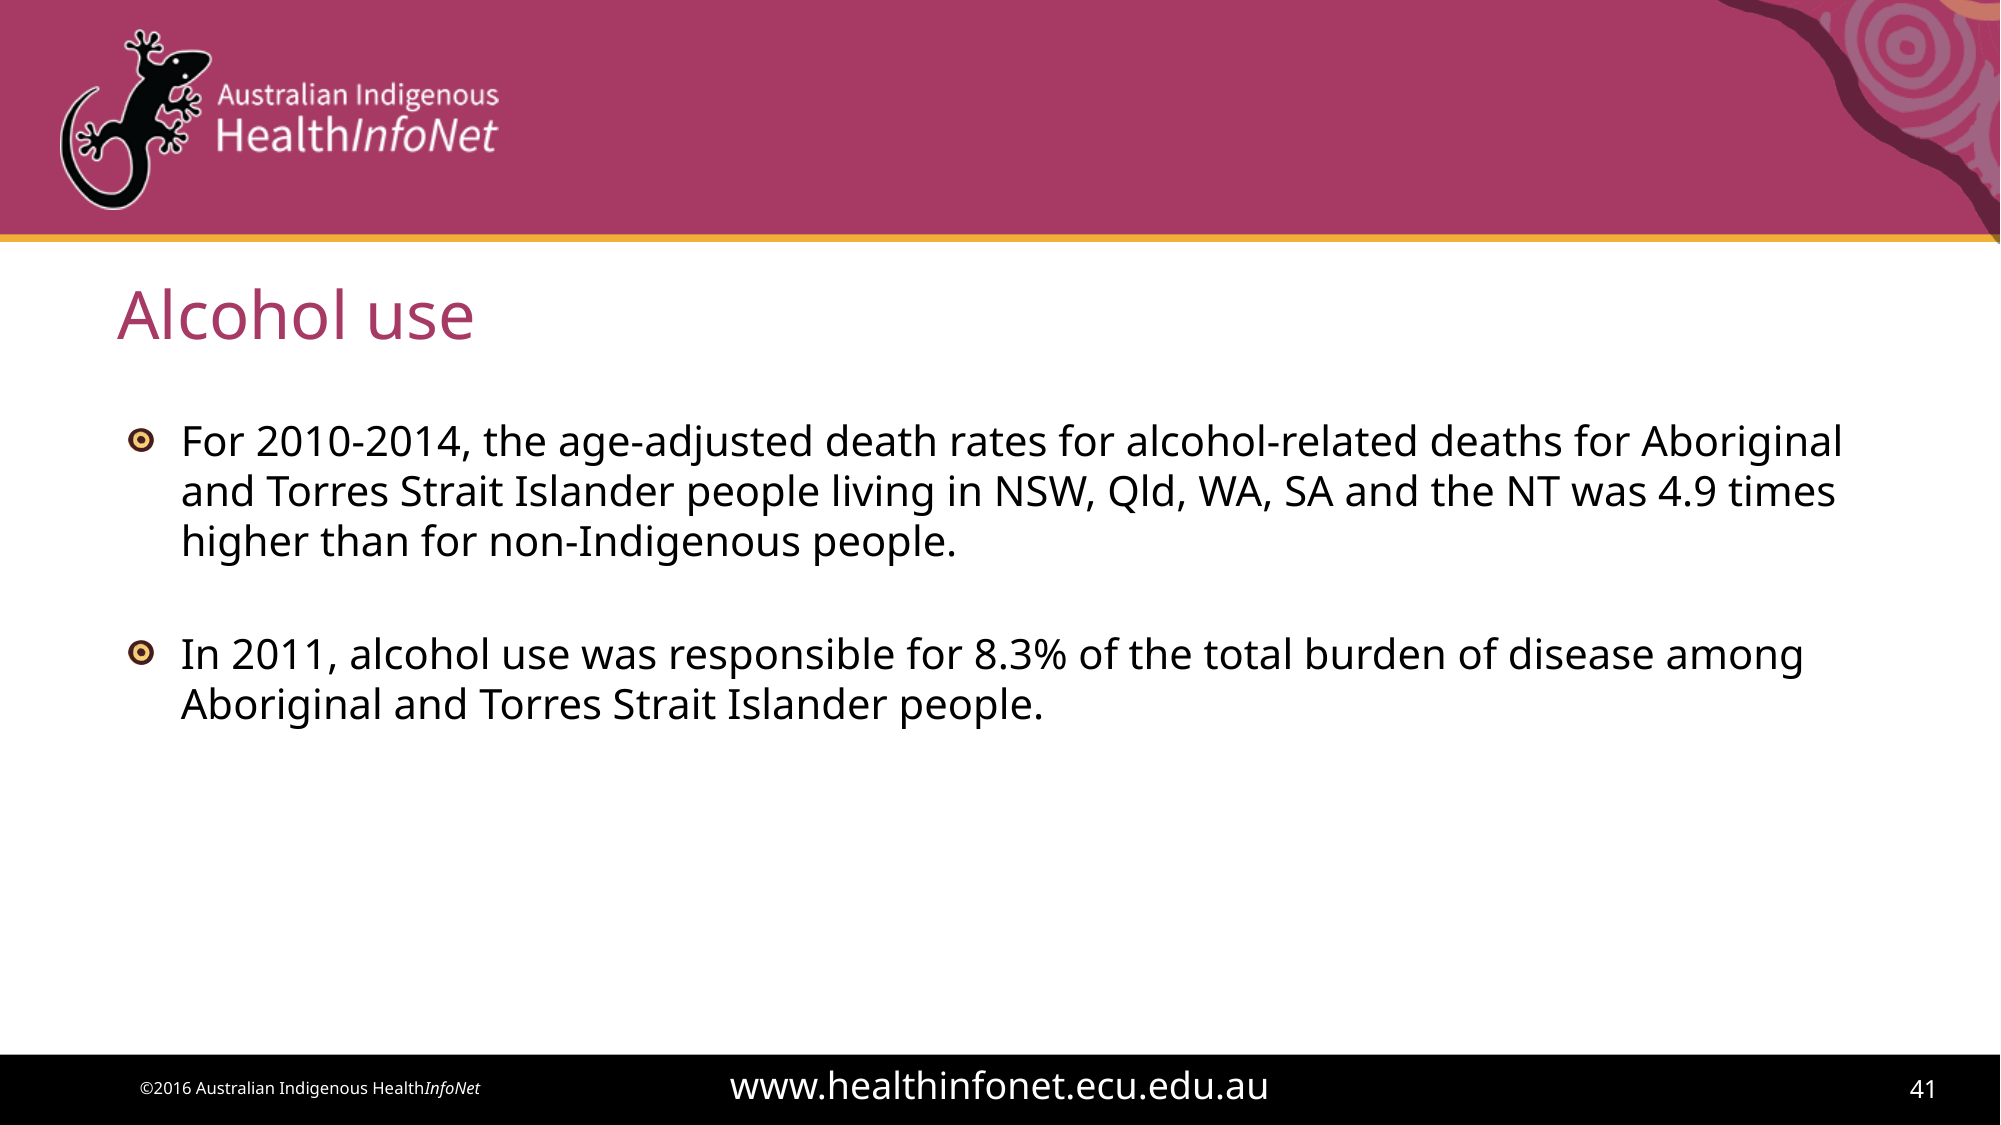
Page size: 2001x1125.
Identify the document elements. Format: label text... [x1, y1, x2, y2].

picture [60, 29, 499, 210]
title Alcohol use [102, 249, 1900, 375]
picture [128, 428, 154, 452]
picture [128, 640, 154, 665]
picture [1673, 0, 2000, 279]
list For 2010-2014, the age-adjusted death rates for alcohol-related deaths for Aboriginal and Torres Strait Islander people living in NSW, Qld, WA, SA and the NT was 4.9 times higher than for non-Indigenous people. In 2011, alcohol use was responsible for 8.3% of the total burden of disease among Aboriginal and Torres Strait Islander people. [99, 399, 1901, 1051]
